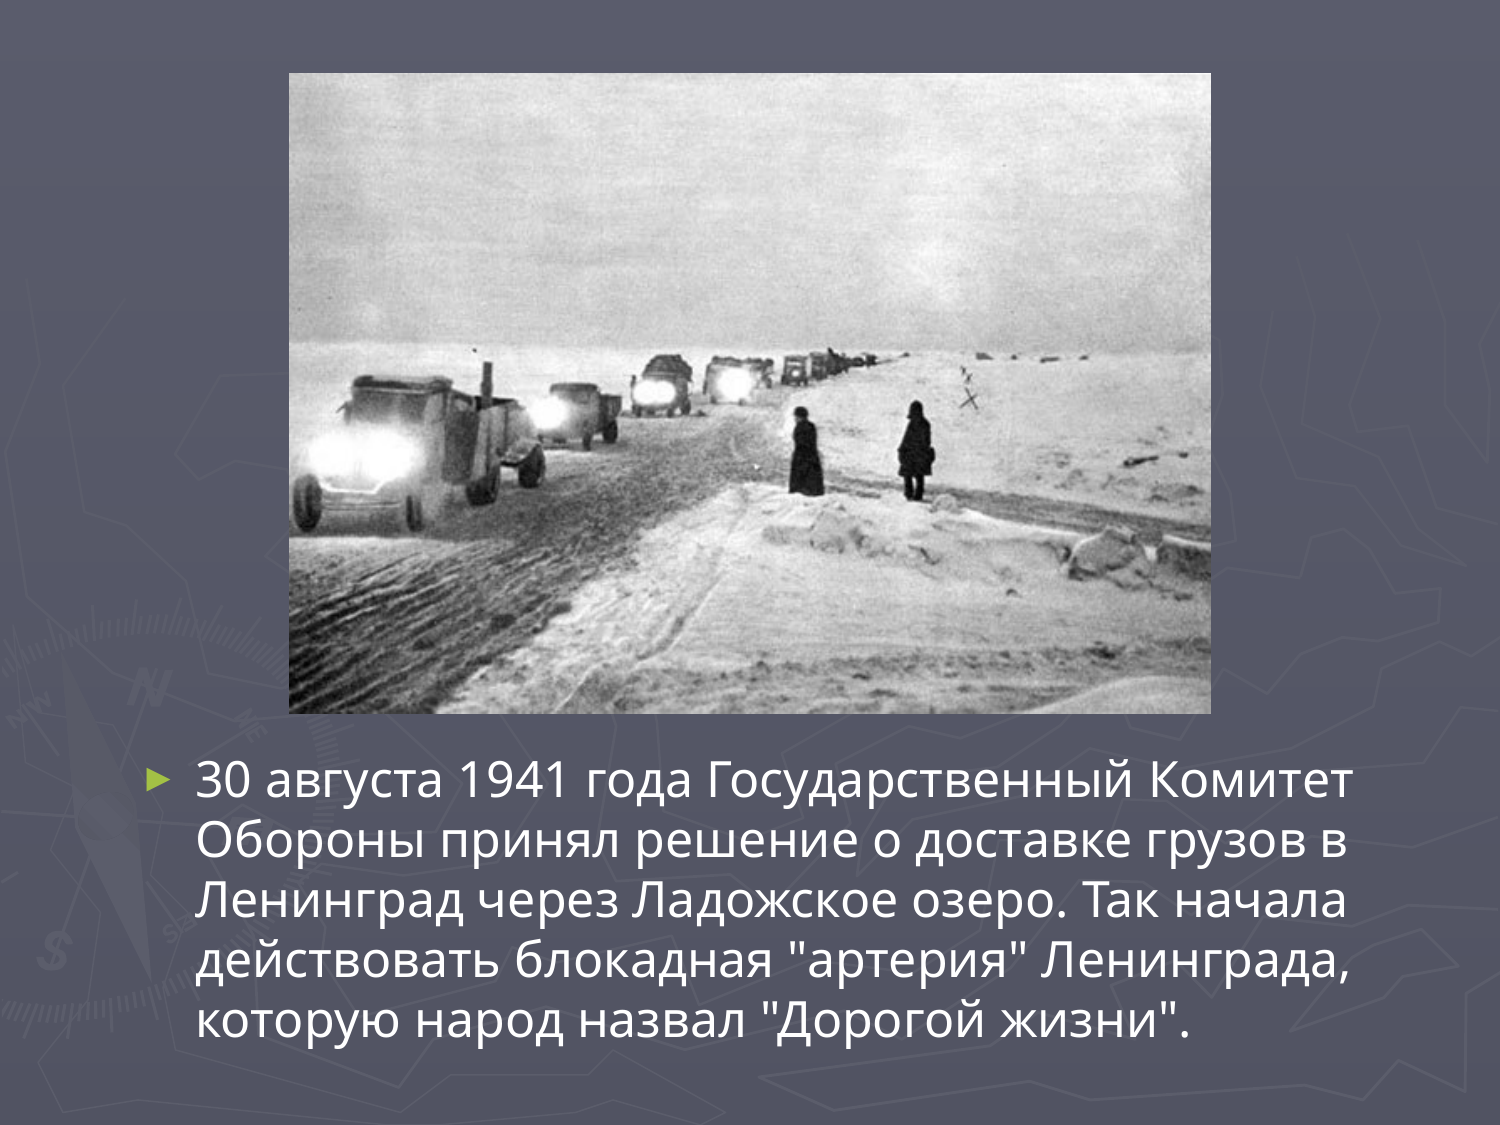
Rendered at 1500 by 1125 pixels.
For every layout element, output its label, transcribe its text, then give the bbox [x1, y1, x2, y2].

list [288, 73, 1211, 714]
list 30 августа 1941 года Государственный Комитет Обороны принял решение о доставке грузов в Ленинград через Ладожское озеро. Так начала действовать блокадная "артерия" Ленинграда, которую народ назвал "Дорогой жизни". [123, 739, 1451, 1059]
